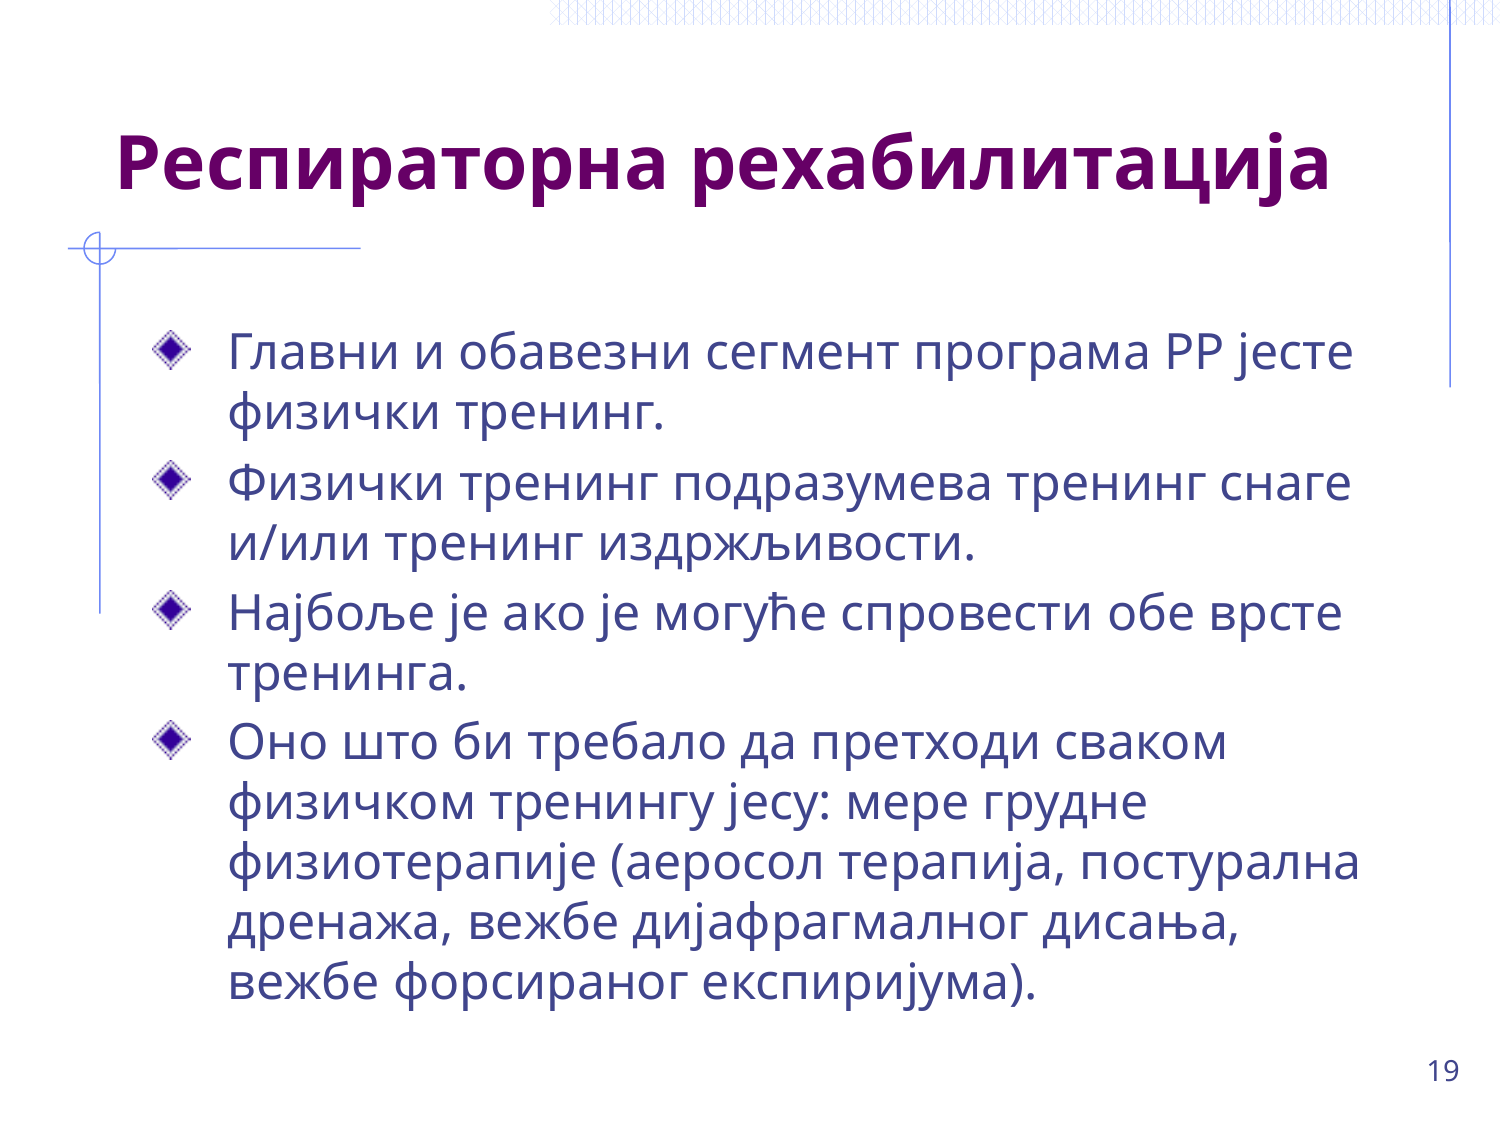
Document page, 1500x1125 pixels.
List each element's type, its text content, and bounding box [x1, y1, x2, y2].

picture [152, 330, 191, 370]
slide_number 19 [1162, 1025, 1475, 1100]
picture [152, 590, 191, 630]
title Респираторна рехабилитација [99, 24, 1376, 213]
picture [152, 460, 191, 500]
list Главни и обавезни сегмент програма РР јесте физички тренинг. Физички тренинг подразумева тренинг снаге и/или тренинг издржљивости. Најбоље је ако је могуће спровести обе врсте тренинга. Оно што би требало да претходи сваком физичком тренингу јесу: мере грудне физиотерапије (аеросол терапија, постурална дренажа, вежбе дијафрагмалног дисања, вежбе форсираног експиријума). [137, 312, 1413, 988]
picture [152, 720, 191, 760]
